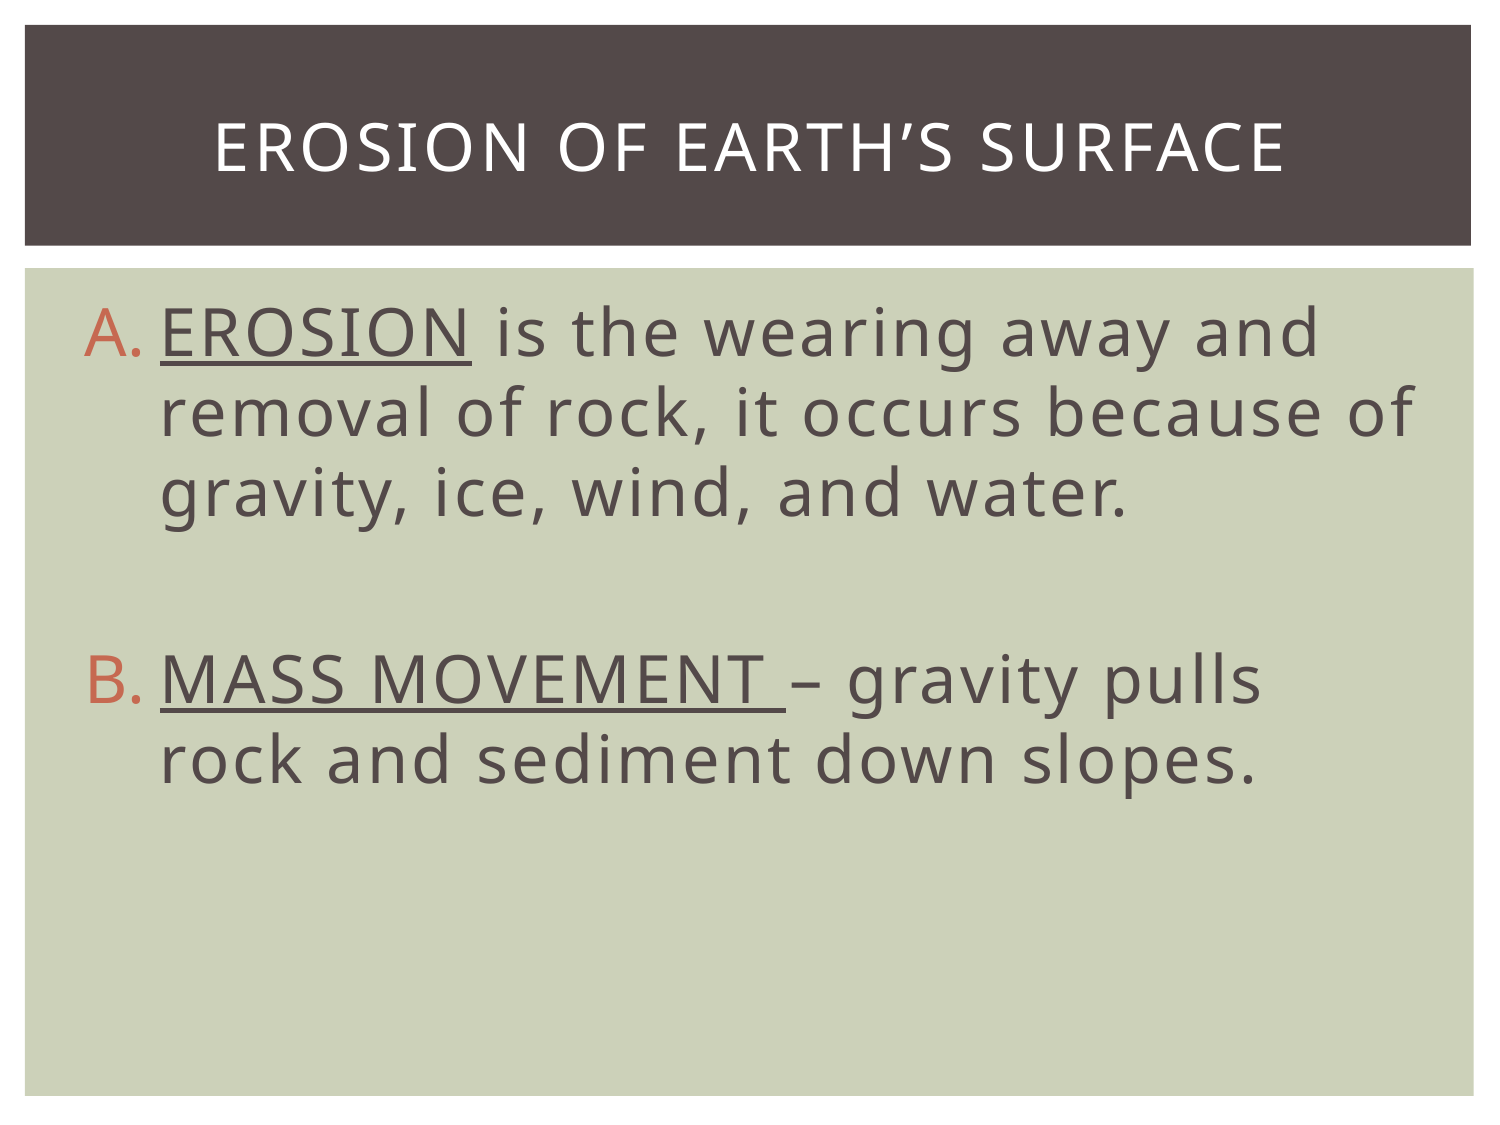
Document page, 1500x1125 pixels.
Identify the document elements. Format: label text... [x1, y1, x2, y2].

list EROSION is the wearing away and removal of rock, it occurs because of gravity, ice, wind, and water. MASS MOVEMENT – gravity pulls rock and sediment down slopes. [62, 281, 1442, 927]
title Erosion of earth’s surface [62, 58, 1438, 232]
